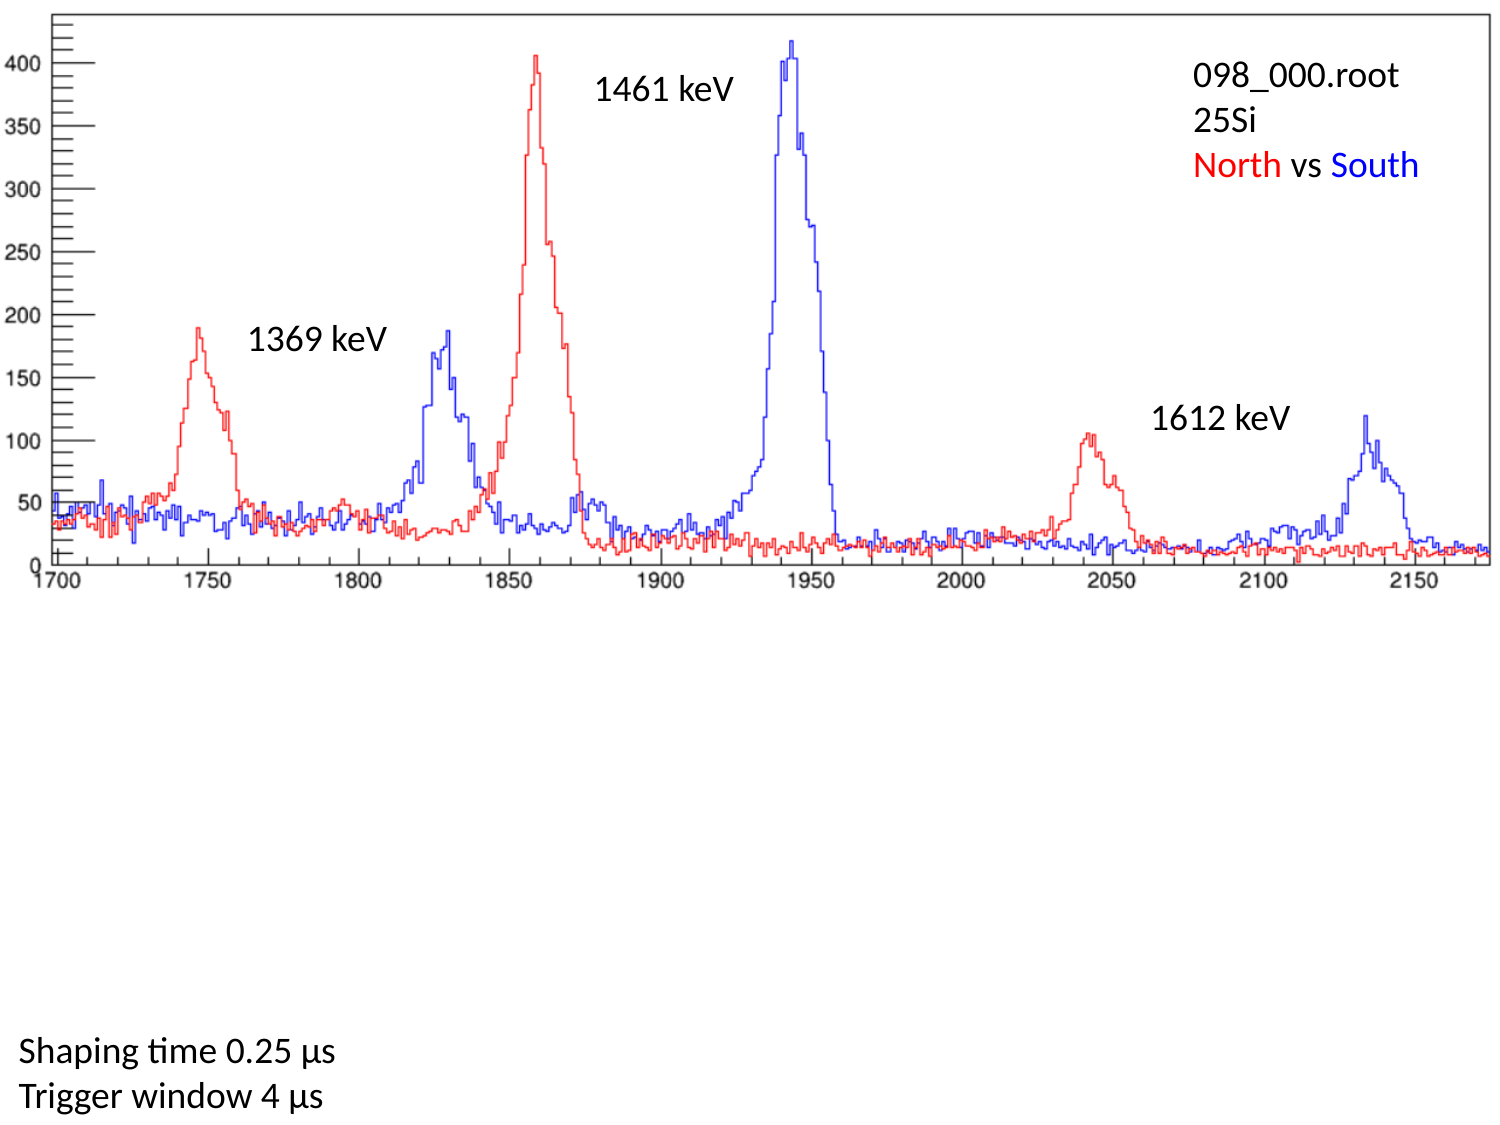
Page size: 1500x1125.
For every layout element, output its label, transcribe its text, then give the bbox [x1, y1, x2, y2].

text_box Shaping time 0.25 μs Trigger window 4 μs [3, 1018, 352, 1124]
picture [0, 0, 1500, 608]
